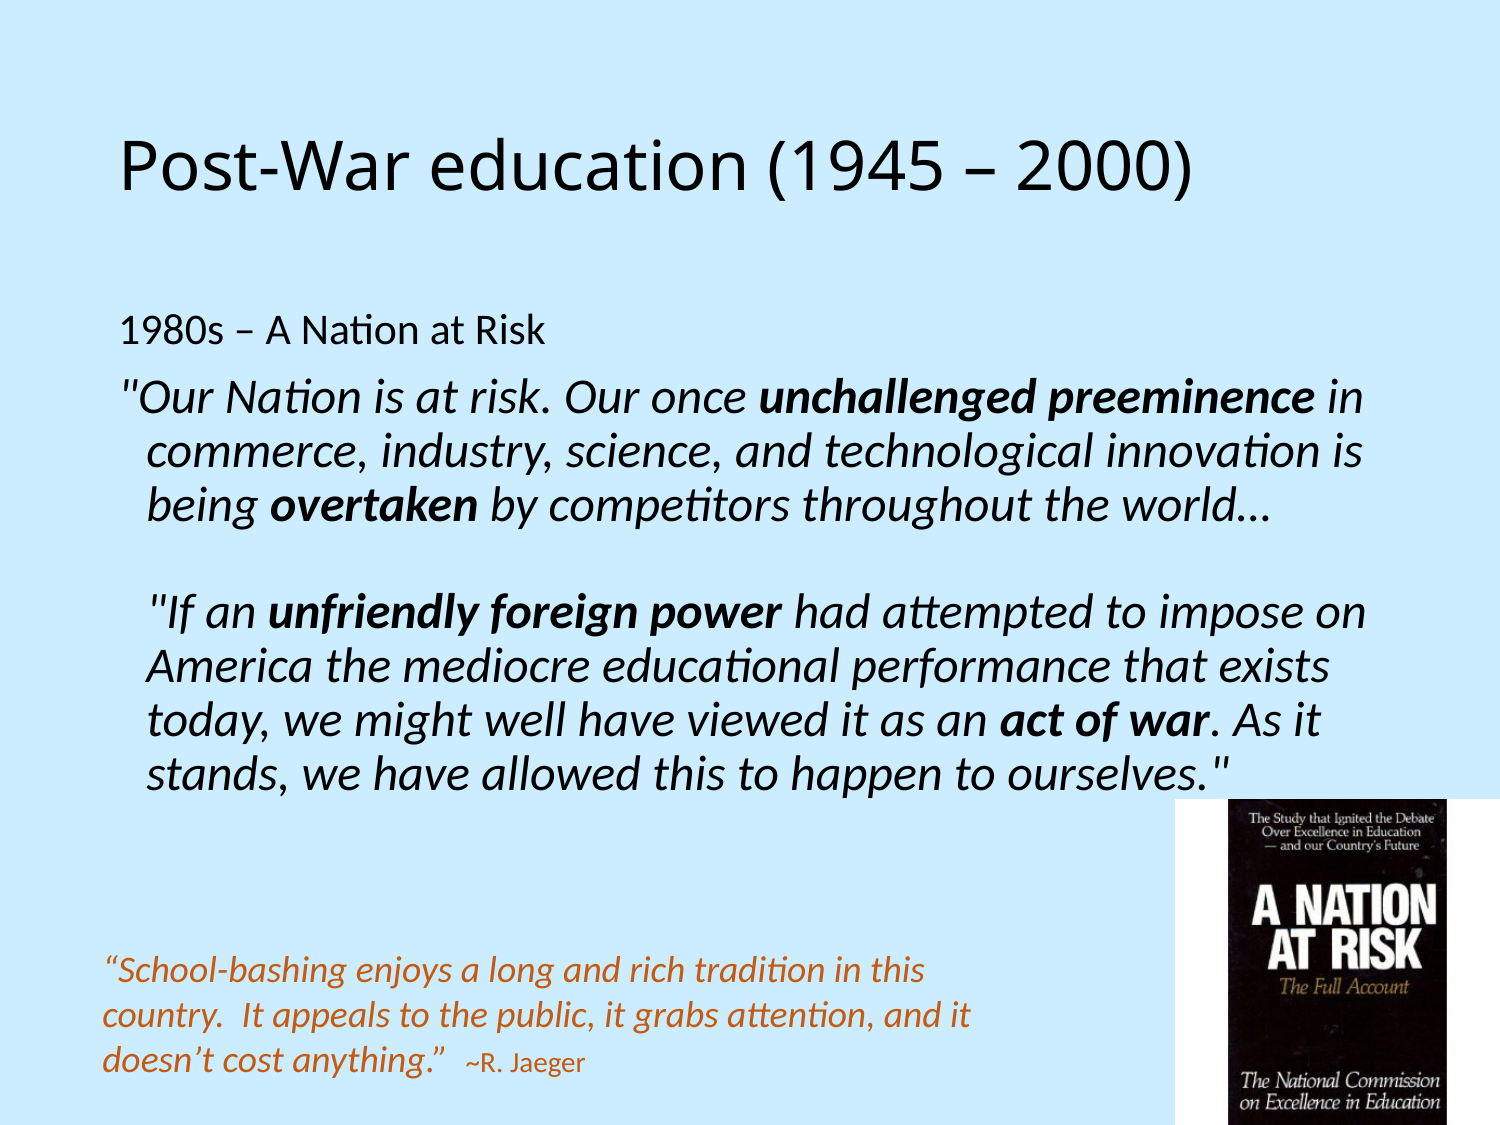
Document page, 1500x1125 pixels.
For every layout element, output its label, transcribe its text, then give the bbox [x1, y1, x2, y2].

list 1980s – A Nation at Risk "Our Nation is at risk. Our once unchallenged preeminence in commerce, industry, science, and technological innovation is being overtaken by competitors throughout the world… "If an unfriendly foreign power had attempted to impose on America the mediocre educational performance that exists today, we might well have viewed it as an act of war. As it stands, we have allowed this to happen to ourselves." [103, 299, 1397, 1014]
text_box “School-bashing enjoys a long and rich tradition in this country. It appeals to the public, it grabs attention, and it doesn’t cost anything.” ~R. Jaeger [87, 937, 1013, 1088]
picture [1174, 799, 1500, 1125]
title Post-War education (1945 – 2000) [103, 59, 1397, 278]
